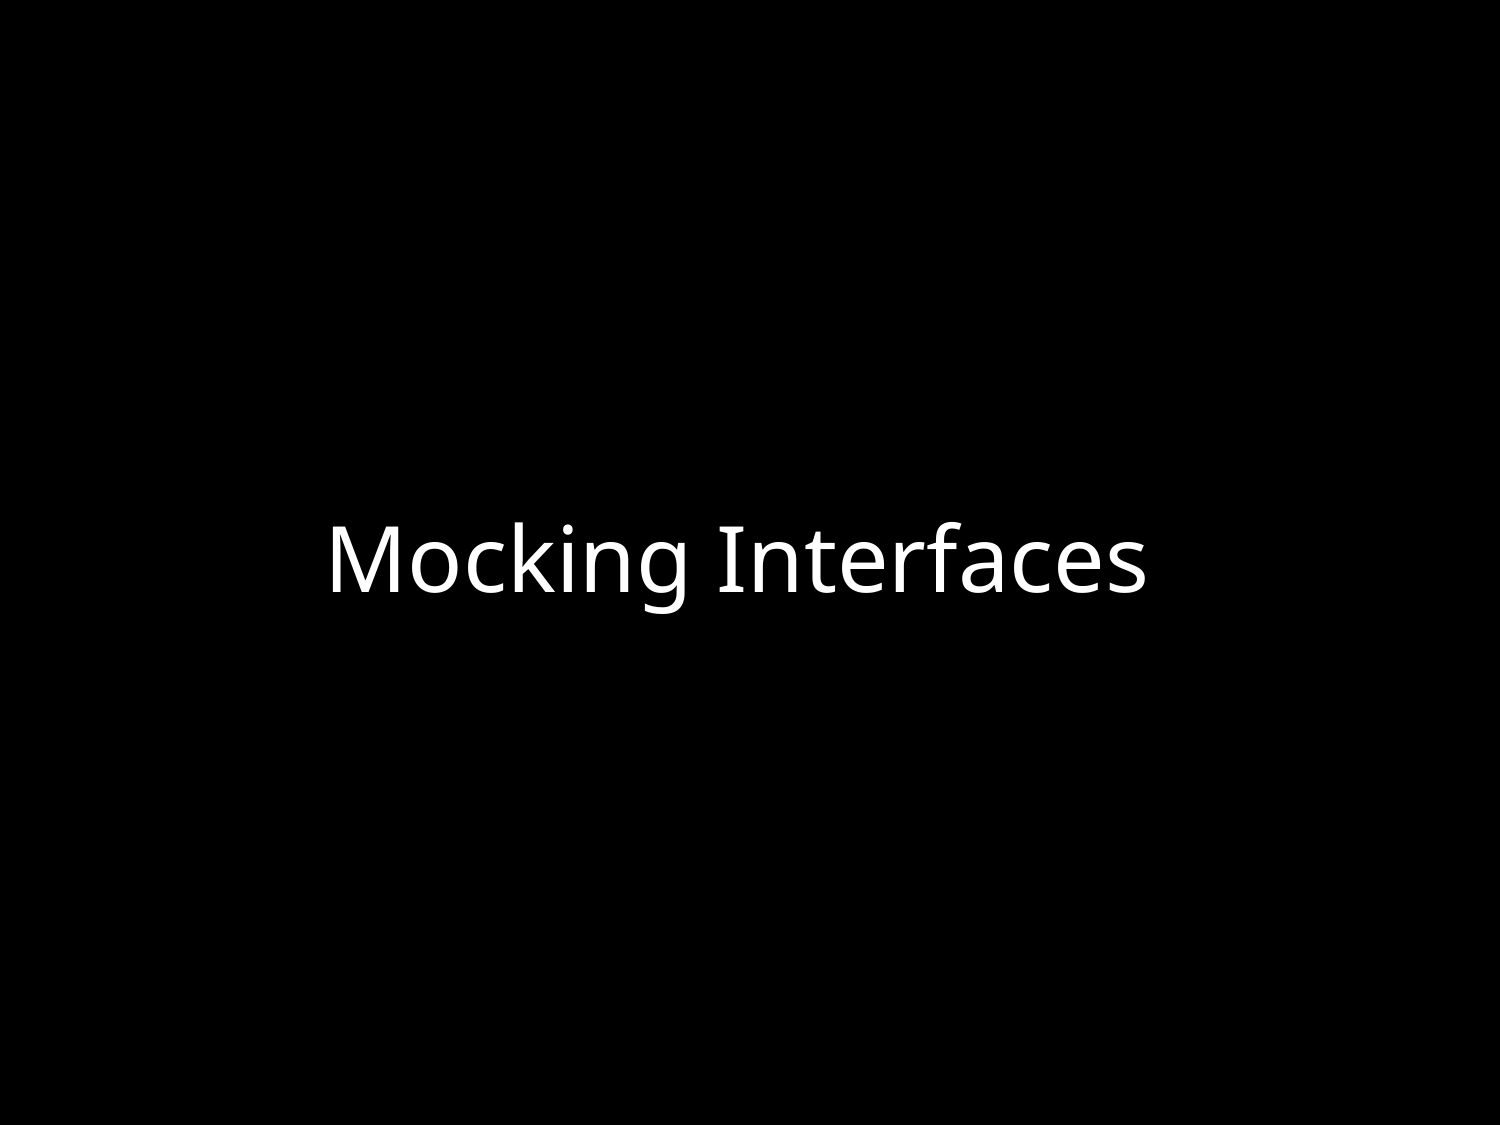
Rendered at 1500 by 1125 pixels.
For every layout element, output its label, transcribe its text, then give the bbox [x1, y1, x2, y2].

title Mocking Interfaces [62, 462, 1413, 650]
